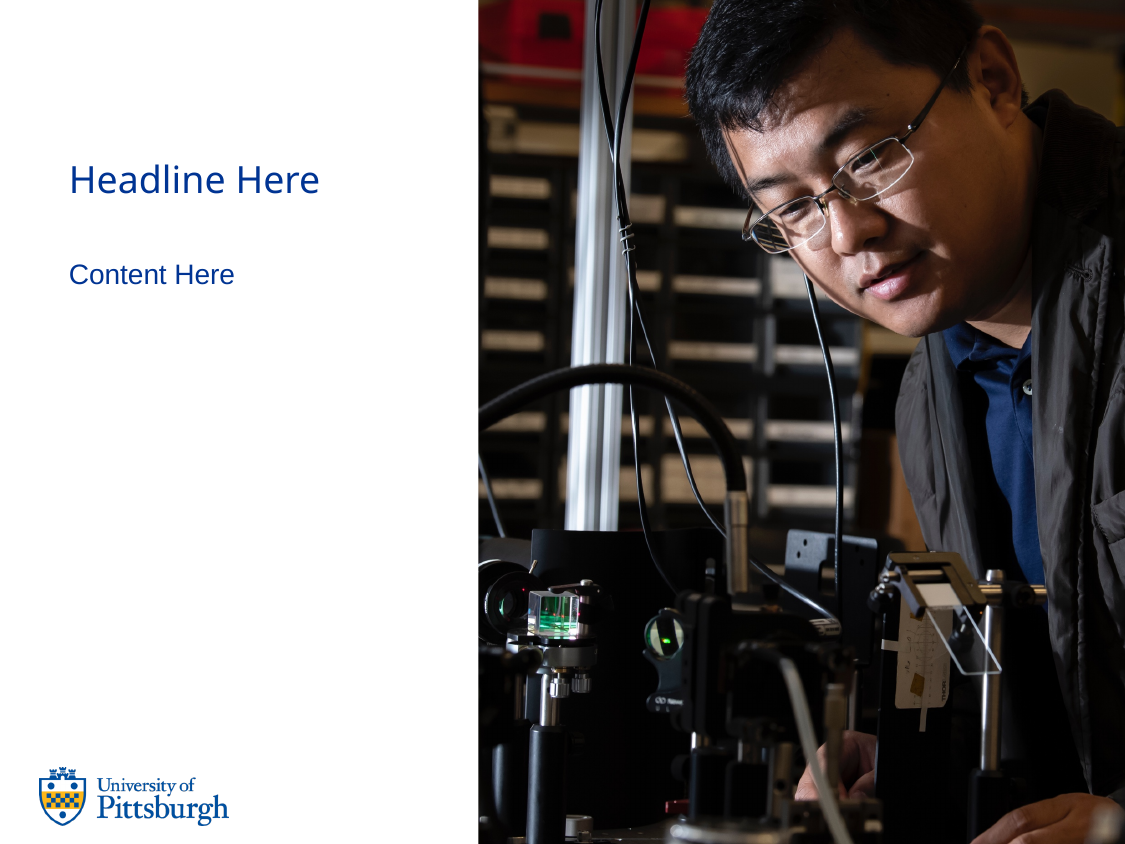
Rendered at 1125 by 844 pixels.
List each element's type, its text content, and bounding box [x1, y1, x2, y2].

picture [39, 767, 229, 826]
picture [478, 0, 1125, 844]
title Headline Here [53, 153, 441, 253]
list Content Here [53, 253, 441, 723]
